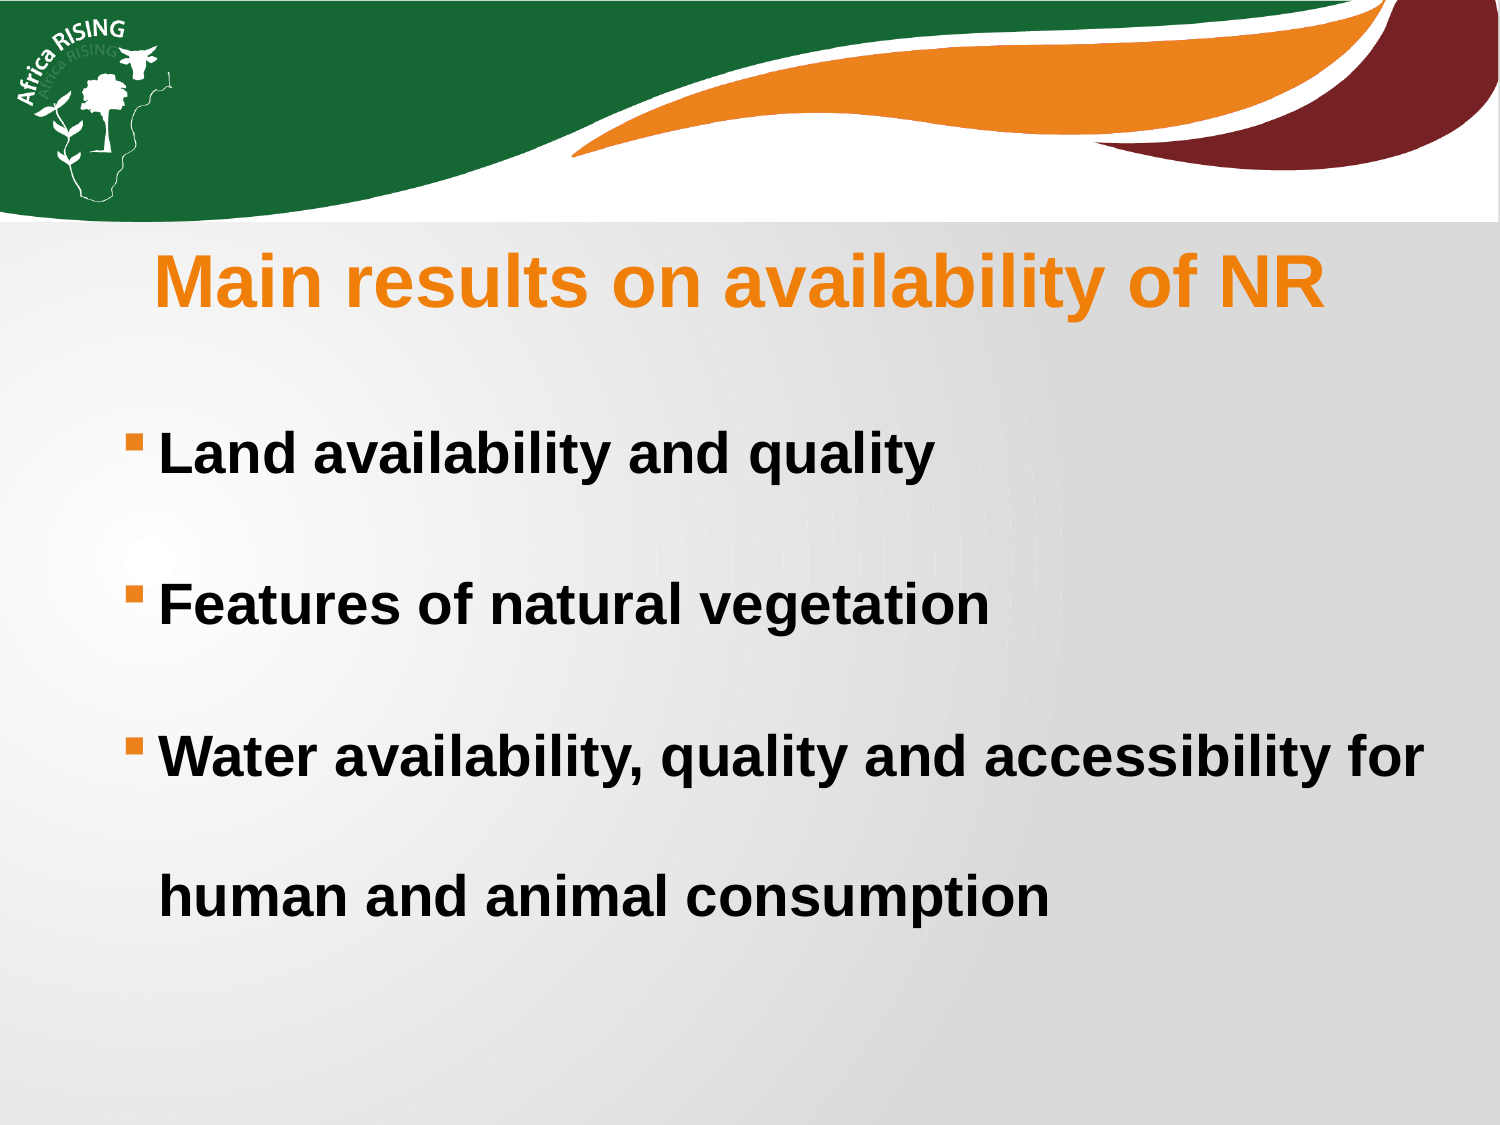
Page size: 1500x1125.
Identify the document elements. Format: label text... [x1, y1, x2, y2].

list Land availability and quality Features of natural vegetation Water availability, quality and accessibility for human and animal consumption [87, 337, 1450, 1004]
list Main results on availability of NR [87, 224, 1375, 325]
picture [0, 0, 1499, 222]
